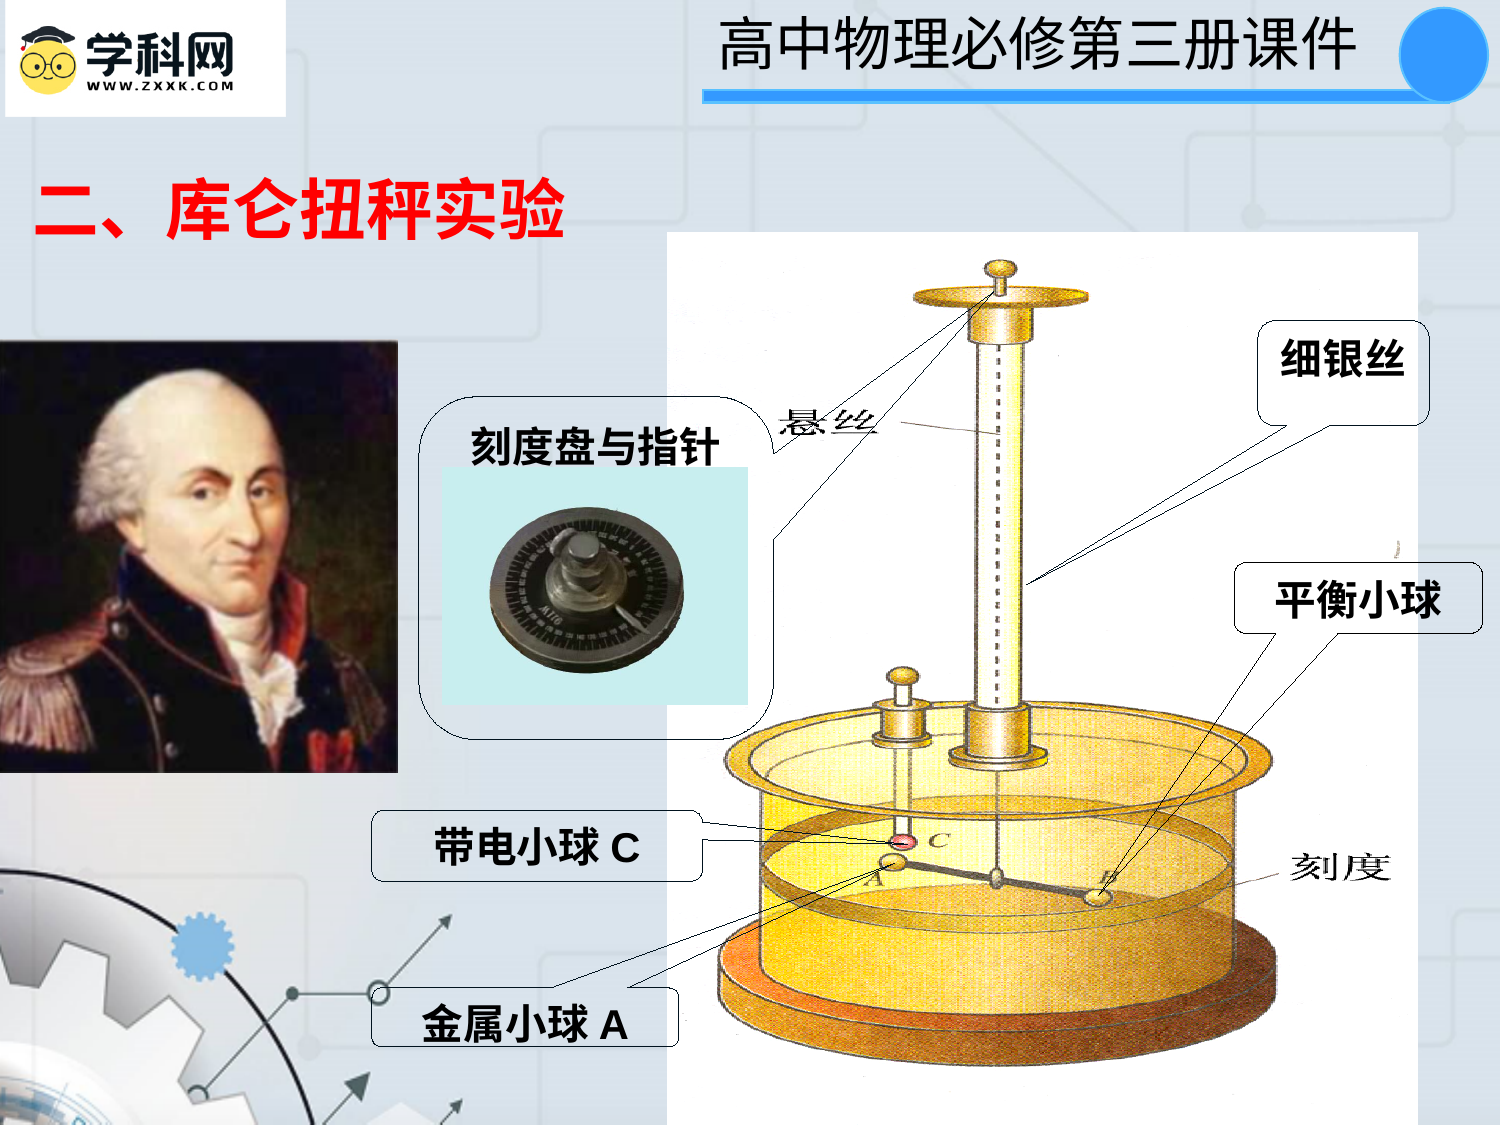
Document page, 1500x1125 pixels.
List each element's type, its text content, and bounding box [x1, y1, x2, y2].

picture [0, 0, 1500, 1125]
text_box 平衡小球 [1421, 562, 1483, 634]
text_box 金属小球A [371, 947, 661, 1047]
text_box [418, 396, 774, 740]
text_box 二、库仑扭秤实验 [17, 160, 606, 256]
text_box 带电小球C [371, 810, 661, 882]
text_box 细银丝 [1421, 323, 1430, 423]
